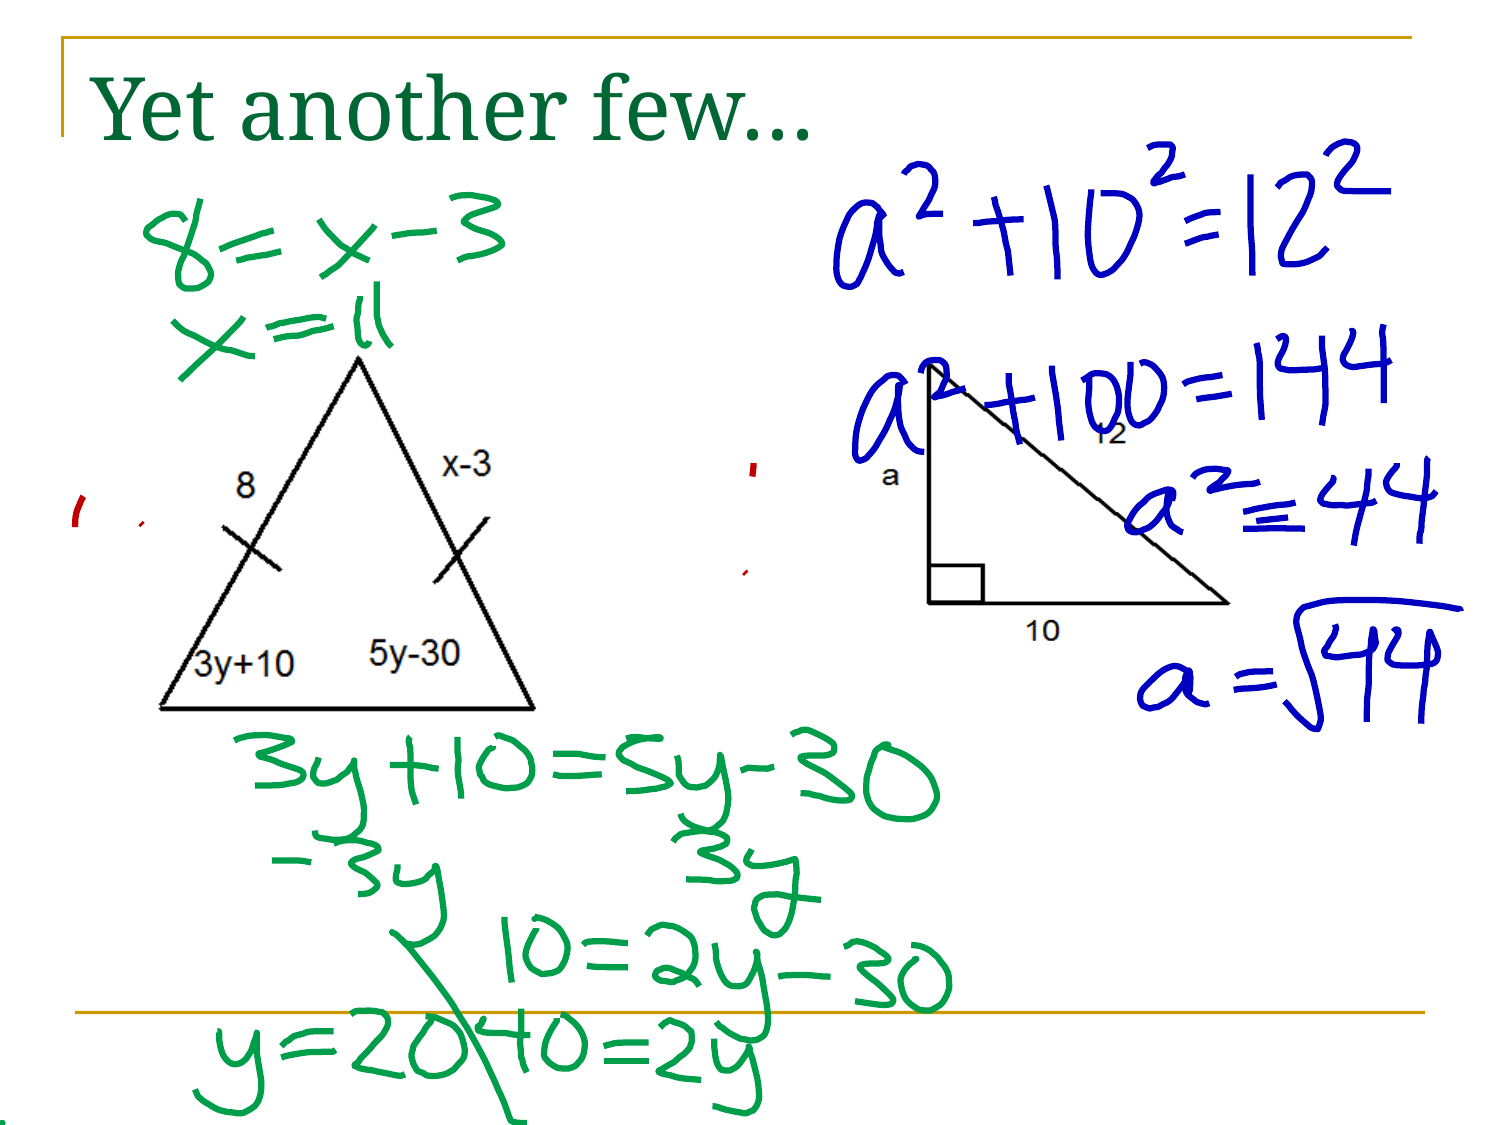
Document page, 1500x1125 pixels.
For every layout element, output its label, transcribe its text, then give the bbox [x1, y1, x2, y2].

text_box [1147, 143, 1186, 185]
text_box [74, 497, 82, 528]
text_box [1139, 672, 1210, 710]
text_box [843, 940, 895, 1006]
text_box [524, 916, 569, 975]
text_box [1381, 324, 1385, 404]
text_box [376, 281, 390, 335]
text_box [582, 940, 629, 946]
text_box [751, 463, 755, 477]
text_box [281, 1049, 337, 1059]
text_box [899, 944, 951, 1012]
text_box [265, 316, 327, 329]
text_box [1184, 211, 1221, 222]
text_box [552, 773, 602, 777]
text_box [1352, 468, 1370, 546]
text_box [355, 296, 369, 335]
text_box [1002, 218, 1024, 222]
text_box [320, 224, 376, 279]
text_box [676, 754, 730, 831]
text_box [1426, 484, 1437, 499]
text_box [318, 218, 352, 251]
text_box [992, 196, 1012, 276]
text_box [713, 942, 769, 1042]
text_box [478, 769, 534, 790]
text_box [225, 316, 245, 335]
text_box [790, 728, 853, 802]
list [87, 337, 609, 760]
text_box [672, 830, 739, 882]
text_box [333, 839, 380, 896]
text_box [476, 1017, 520, 1036]
text_box [171, 320, 206, 335]
text_box [1184, 233, 1219, 245]
text_box [1365, 495, 1377, 505]
text_box [449, 194, 503, 262]
text_box [1341, 330, 1382, 368]
text_box [394, 864, 445, 946]
text_box [1045, 185, 1059, 280]
text_box [618, 736, 672, 792]
text_box [194, 1030, 263, 1115]
text_box [293, 325, 334, 335]
text_box [391, 931, 527, 1124]
text_box [1249, 174, 1254, 276]
text_box [745, 848, 822, 937]
text_box [740, 766, 775, 772]
text_box [219, 229, 274, 251]
text_box [352, 249, 370, 262]
title Yet another few… [74, 45, 1426, 233]
text_box [350, 1009, 406, 1077]
text_box [657, 1019, 702, 1081]
text_box [1233, 683, 1277, 691]
text_box [835, 201, 904, 288]
text_box [1321, 335, 1327, 426]
text_box [712, 1038, 760, 1115]
picture [849, 349, 1286, 663]
text_box [1283, 599, 1462, 730]
text_box [1385, 355, 1392, 365]
text_box [503, 916, 513, 983]
text_box [865, 743, 938, 820]
text_box [247, 769, 305, 787]
text_box [903, 163, 944, 218]
text_box [1276, 173, 1329, 266]
text_box [271, 859, 312, 864]
text_box [1235, 672, 1273, 678]
text_box [1323, 624, 1377, 722]
text_box [603, 1041, 649, 1047]
text_box [1087, 189, 1141, 276]
text_box [777, 974, 831, 978]
text_box [410, 1015, 466, 1077]
text_box [312, 769, 365, 841]
text_box [1319, 477, 1363, 507]
text_box [973, 220, 998, 224]
text_box [1385, 463, 1425, 500]
text_box [646, 923, 700, 987]
text_box [543, 1013, 586, 1070]
text_box [409, 769, 417, 805]
text_box [586, 964, 629, 969]
text_box [519, 1008, 528, 1073]
text_box [1418, 456, 1430, 544]
text_box [456, 769, 462, 799]
text_box [1324, 140, 1392, 192]
text_box [1276, 335, 1321, 372]
text_box [391, 229, 437, 237]
text_box [236, 250, 282, 262]
text_box [1386, 628, 1439, 724]
text_box [280, 1030, 334, 1047]
text_box [145, 198, 212, 290]
